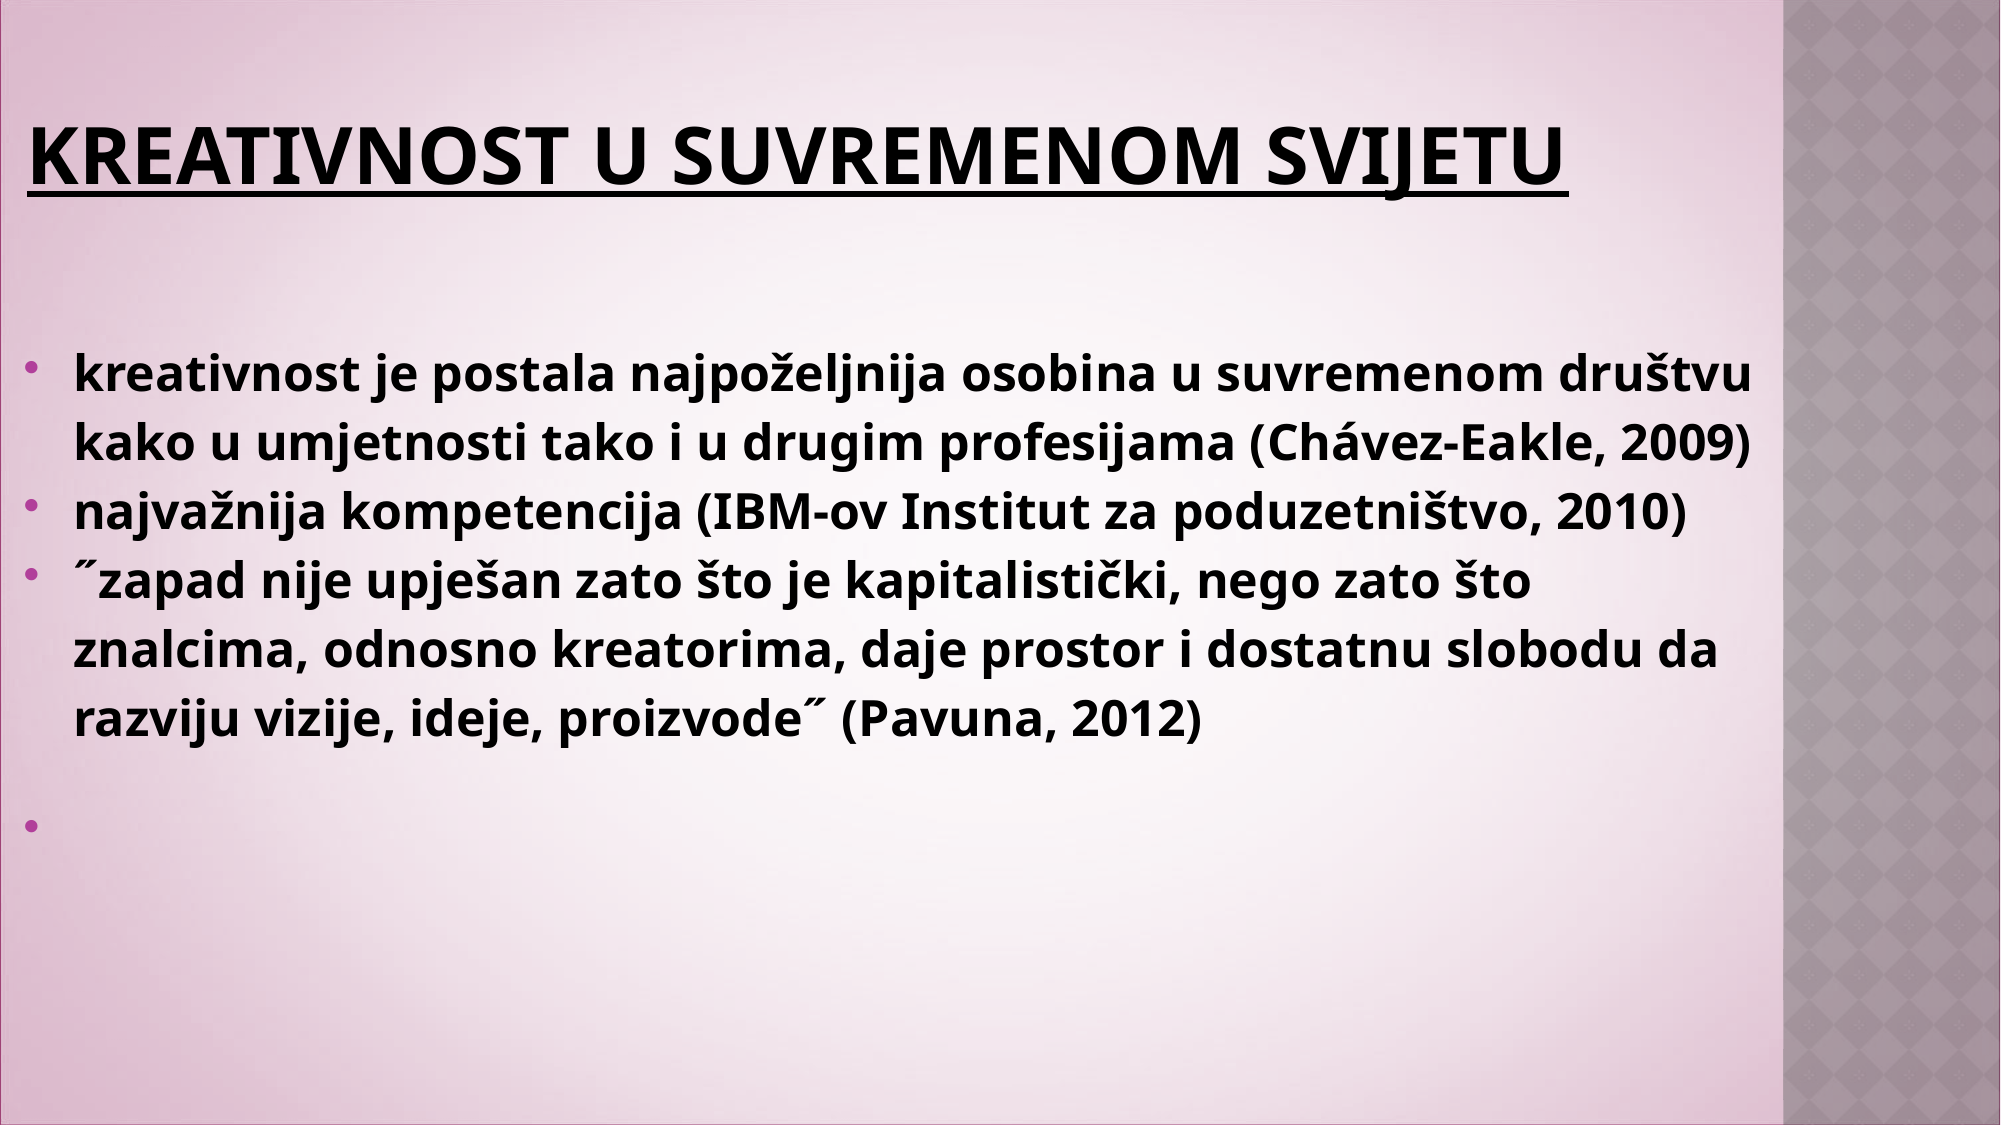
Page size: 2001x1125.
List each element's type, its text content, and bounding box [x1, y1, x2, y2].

title kreativnost u suvremenom svijetu [18, 13, 1602, 201]
list kreativnost je postala najpoželjnija osobina u suvremenom društvu kako u umjetnosti tako i u drugim profesijama (Chávez-Eakle, 2009) najvažnija kompetencija (IBM-ov Institut za poduzetništvo, 2010) ˝zapad nije upješan zato što je kapitalistički, nego zato što znalcima, odnosno kreatorima, daje prostor i dostatnu slobodu da razviju vizije, ideje, proizvode˝ (Pavuna, 2012) [8, 264, 1780, 1060]
